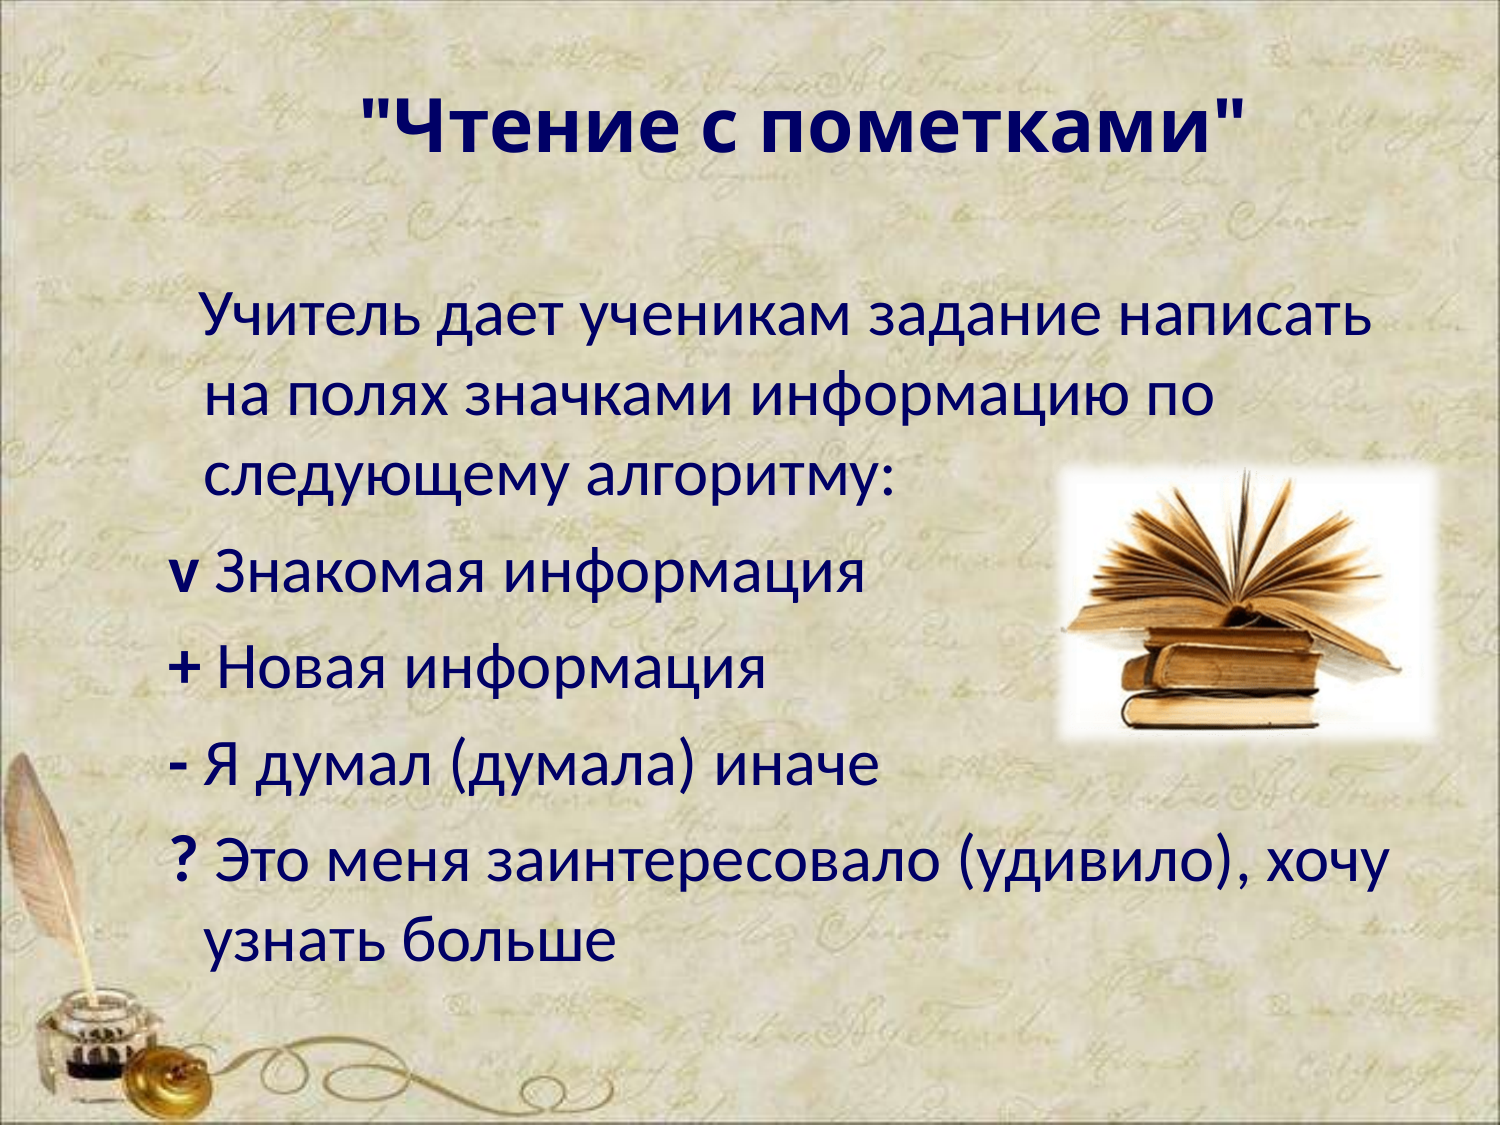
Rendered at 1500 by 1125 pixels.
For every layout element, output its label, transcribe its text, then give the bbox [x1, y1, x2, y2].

text_box "Чтение с пометками" [153, 48, 1453, 197]
picture [0, 0, 1500, 1125]
text_box Учитель дает ученикам задание написать на полях значками информацию по следующему алгоритму: v Знакомая информация + Новая информация - Я думал (думала) иначе ? Это меня заинтересовало (удивило), хочу узнать больше [153, 261, 1453, 988]
